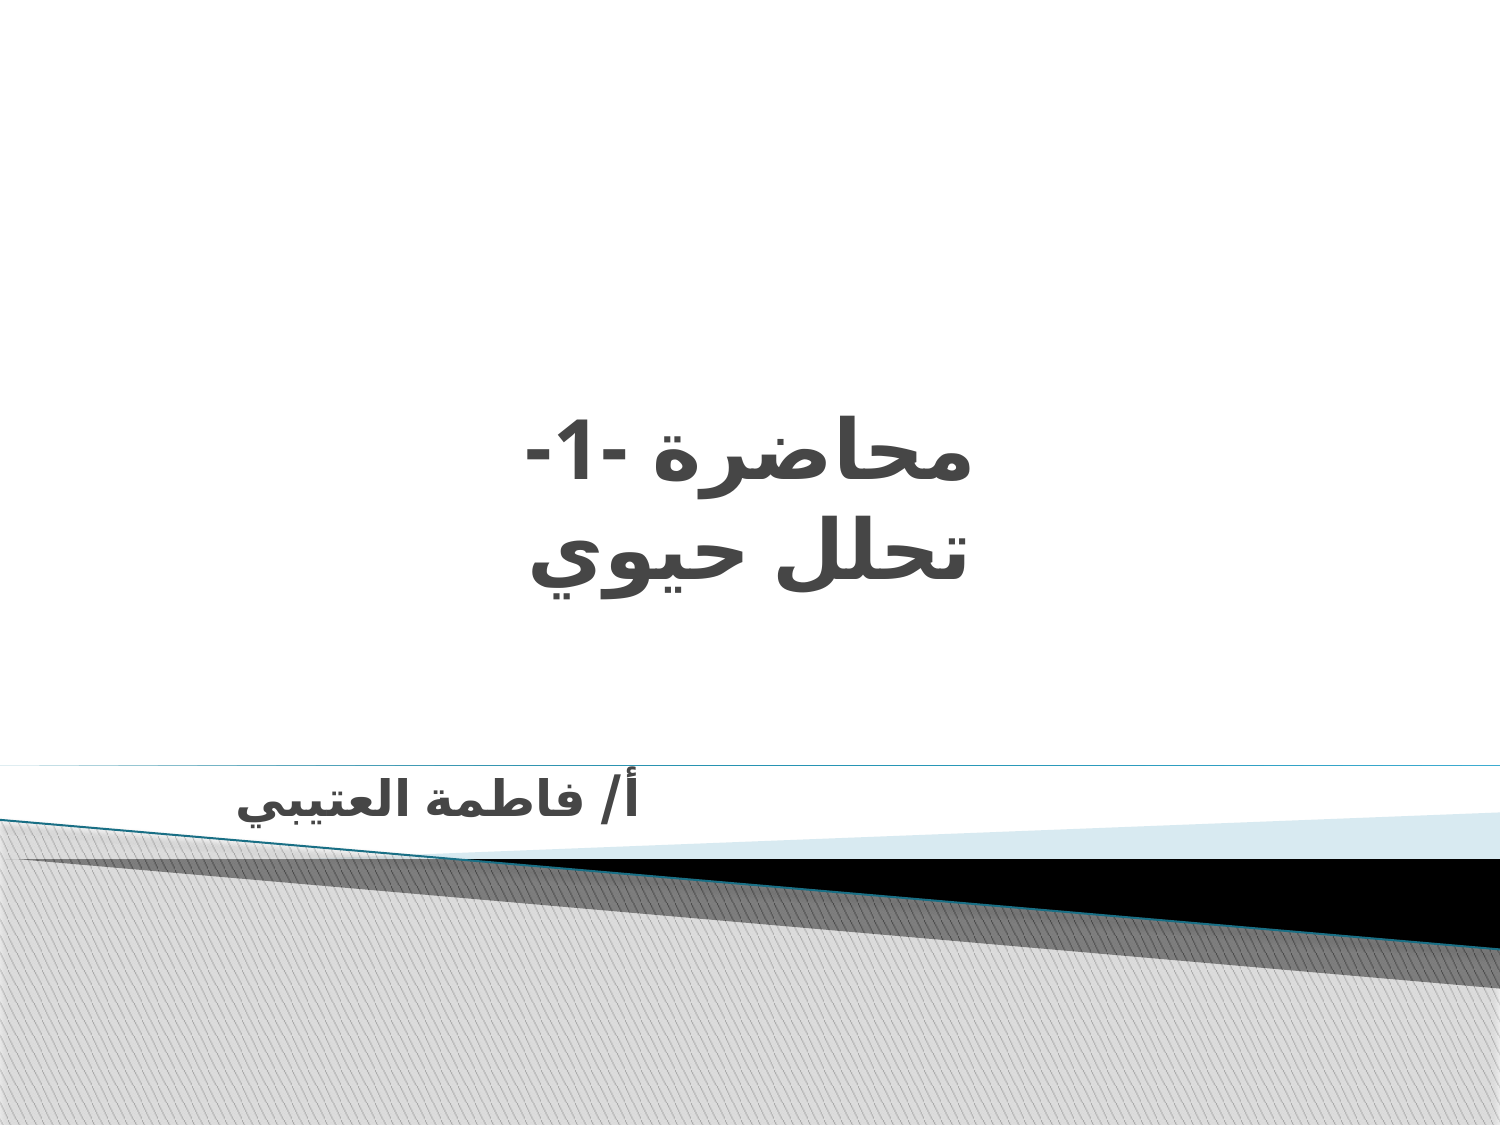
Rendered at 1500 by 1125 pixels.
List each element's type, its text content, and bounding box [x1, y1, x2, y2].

title محاضرة -1- تحلل حيوي أ/ فاطمة العتيبي [112, 287, 1388, 844]
picture [5, 859, 1500, 989]
